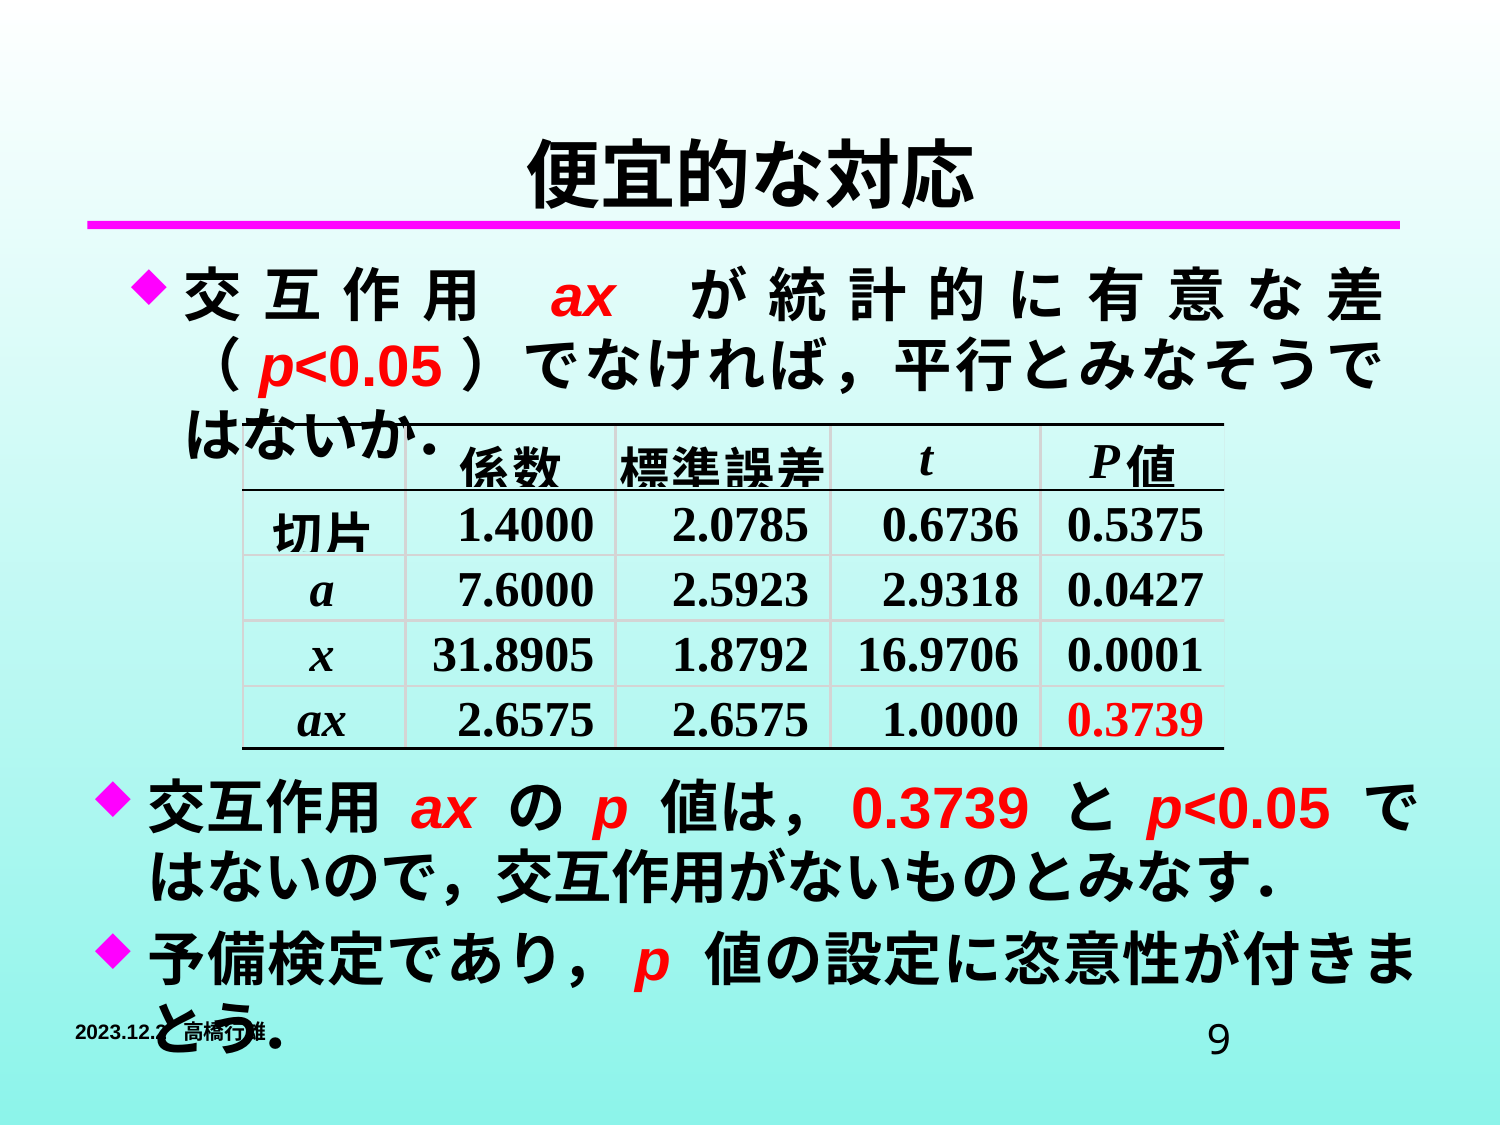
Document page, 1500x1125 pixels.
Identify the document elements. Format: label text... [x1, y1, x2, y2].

picture [242, 423, 1227, 753]
text_box 交互作用 ax の p 値は，0.3739 と p<0.05 ではないので，交互作用がないものとみなす． 予備検定であり，p 値の設定に恣意性が付きまとう． [76, 763, 1436, 1018]
list 交互作用 ax が統計的に有意な差（p<0.05）でなければ，平行とみなそうではないか． [112, 251, 1400, 433]
title 便宜的な対応 [112, 43, 1388, 225]
